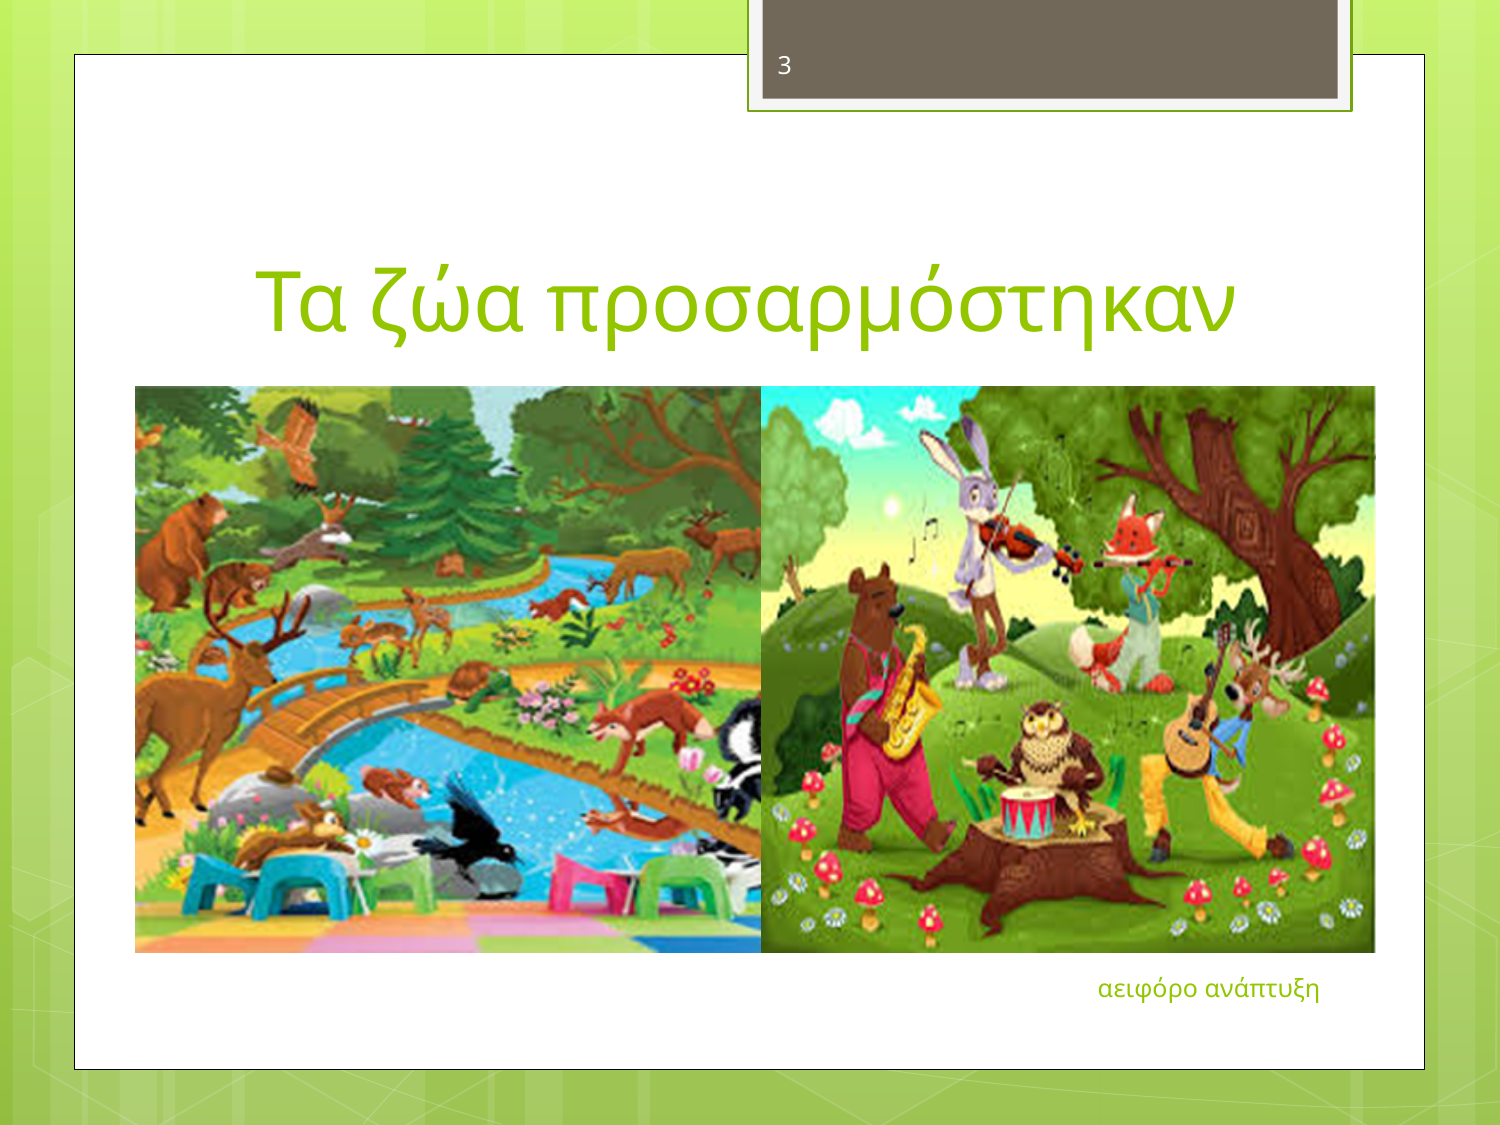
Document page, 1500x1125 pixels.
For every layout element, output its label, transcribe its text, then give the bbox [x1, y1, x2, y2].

footer αειφόρο ανάπτυξη [761, 962, 1336, 1020]
slide_number 3 [762, 36, 982, 97]
title Τα ζώα προσαρμόστηκαν [171, 168, 1324, 357]
picture [135, 386, 1377, 953]
